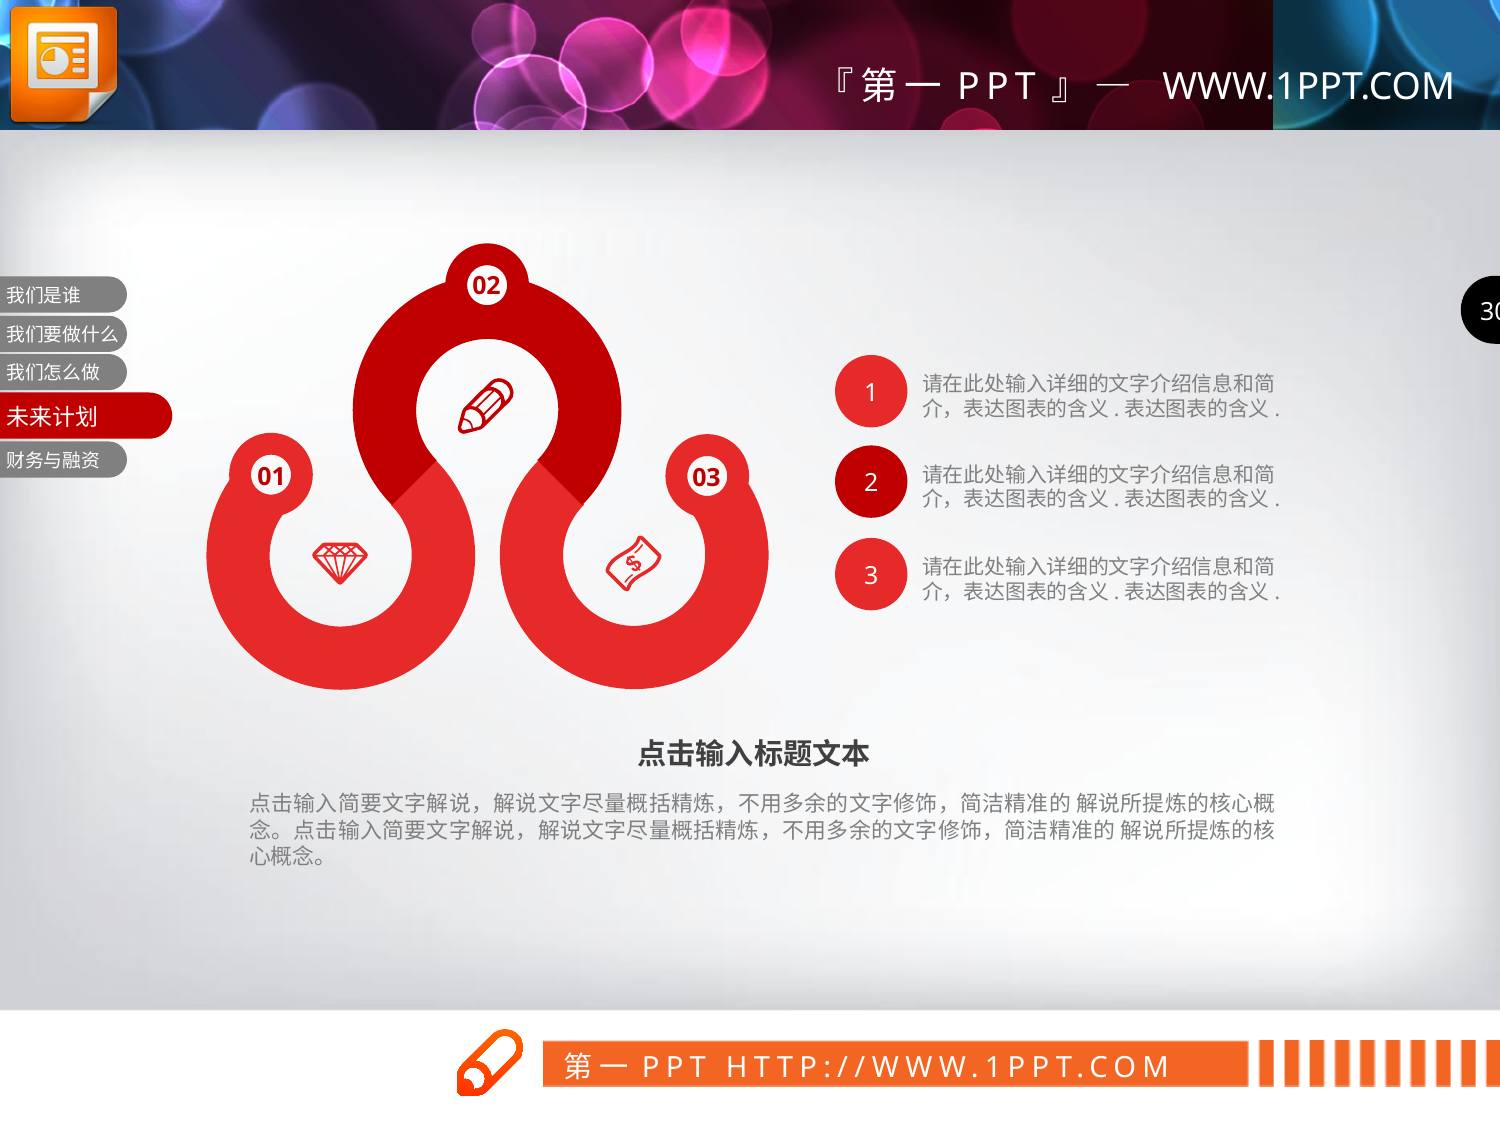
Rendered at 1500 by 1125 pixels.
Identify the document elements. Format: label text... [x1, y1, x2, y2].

text_box 我们怎么做 [0, 354, 146, 391]
text_box [206, 461, 476, 690]
text_box 30 [1465, 276, 1500, 344]
text_box 未来计划 [0, 395, 209, 437]
text_box 1 [835, 354, 907, 428]
text_box 3 [835, 537, 907, 611]
text_box 我们是谁 [0, 276, 146, 313]
text_box 请在此处输入详细的文字介绍信息和简介，表达图表的含义.表达图表的含义. [907, 363, 1303, 453]
text_box 我们要做什么 [0, 315, 146, 352]
text_box [1460, 293, 1465, 327]
text_box 点击输入简要文字解说，解说文字尽量概括精炼，不用多余的文字修饰，简洁精准的 解说所提炼的核心概念。点击输入简要文字解说，解说文字尽量概括精炼，不用多余的文字修饰，简洁精准的 解说所提炼的核心概念。 [249, 790, 1276, 869]
text_box 请在此处输入详细的文字介绍信息和简介，表达图表的含义.表达图表的含义. [907, 546, 1303, 647]
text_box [668, 444, 745, 508]
text_box 点击输入标题文本 [637, 735, 896, 771]
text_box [604, 535, 663, 592]
text_box 2 [835, 445, 907, 518]
text_box [457, 378, 514, 434]
text_box [312, 542, 368, 585]
text_box 请在此处输入详细的文字介绍信息和简介，表达图表的含义.表达图表的含义. [907, 453, 1303, 546]
picture [543, 1040, 1500, 1087]
text_box 财务与融资 [0, 441, 146, 478]
text_box [352, 282, 622, 506]
text_box [499, 461, 769, 690]
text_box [233, 443, 310, 506]
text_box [448, 254, 525, 317]
picture [0, 0, 1500, 1012]
